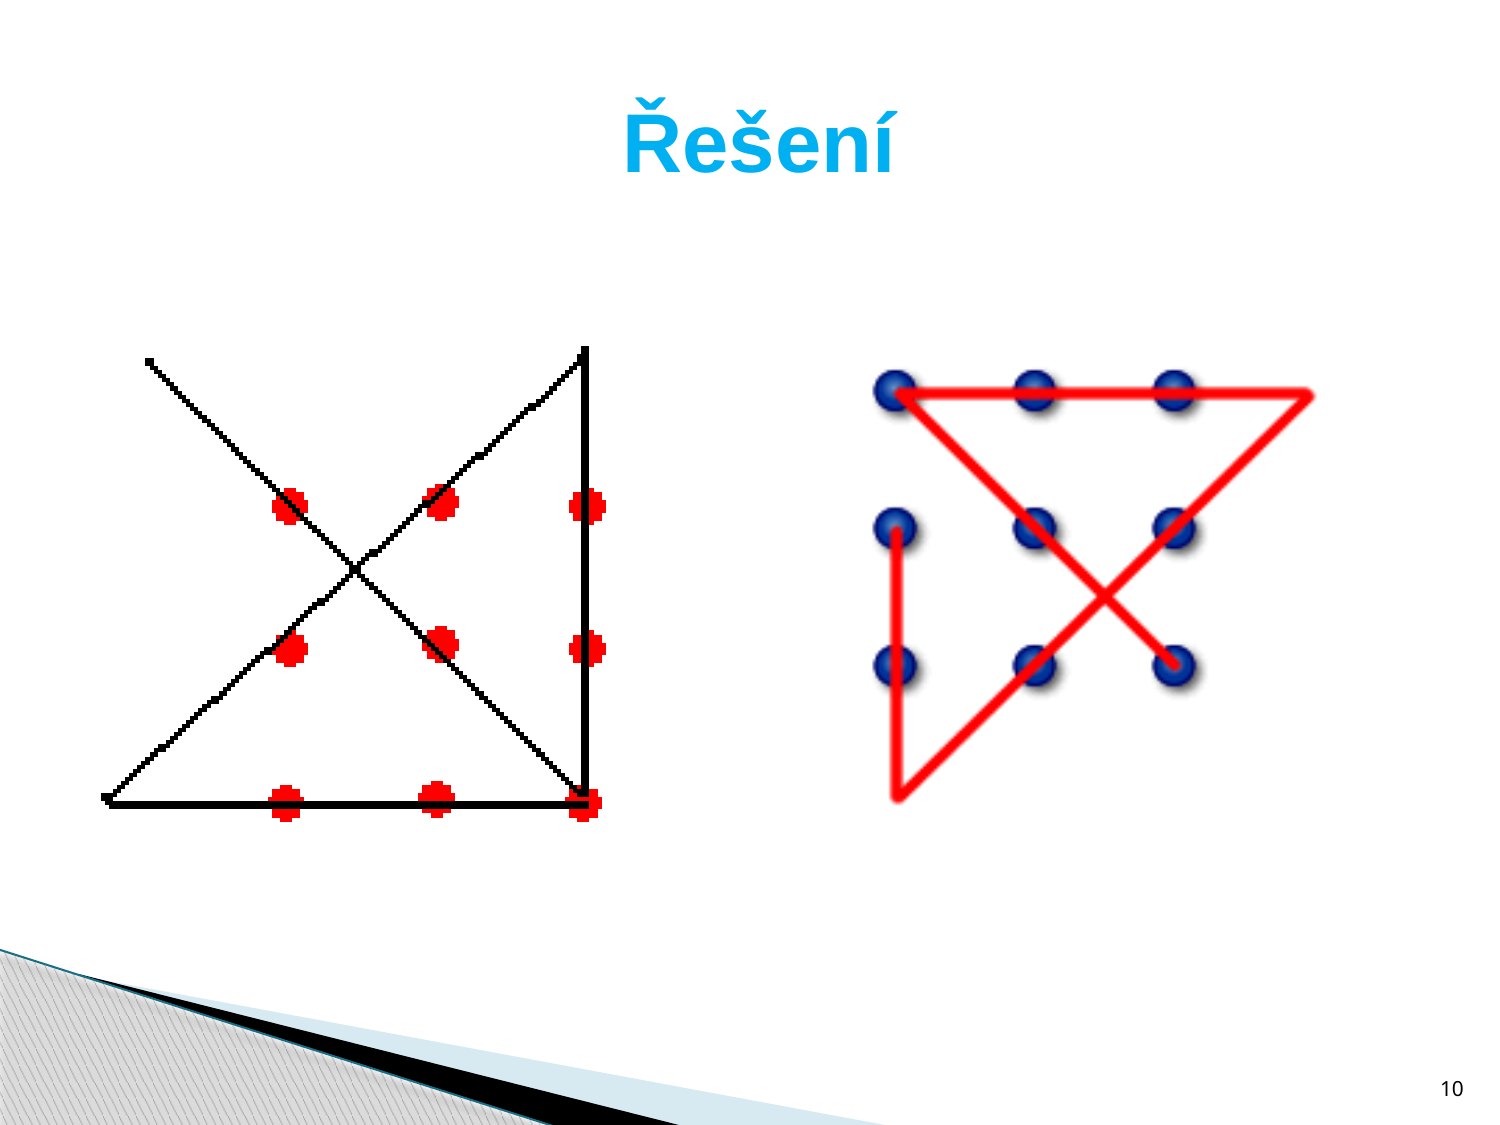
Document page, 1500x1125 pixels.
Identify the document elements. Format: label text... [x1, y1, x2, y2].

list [93, 269, 704, 880]
slide_number 10 [1418, 1051, 1479, 1112]
picture [761, 332, 1383, 833]
title Řešení [75, 45, 1425, 233]
